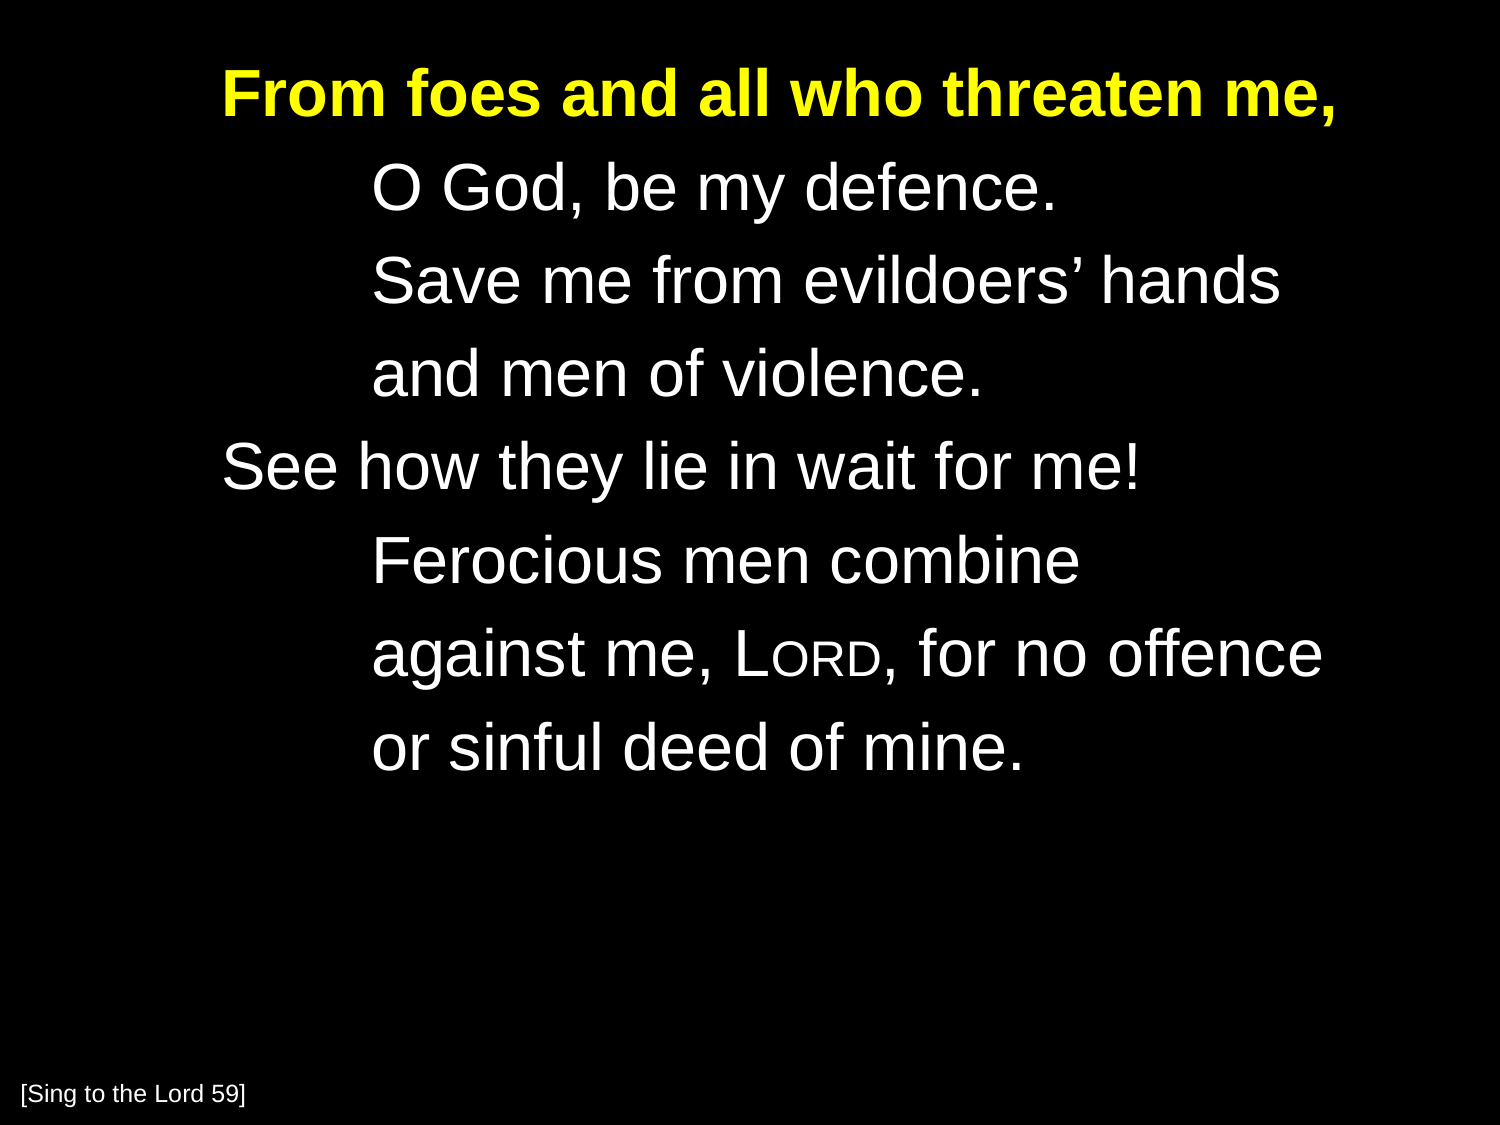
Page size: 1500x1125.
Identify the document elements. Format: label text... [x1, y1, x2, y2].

text_box [Sing to the Lord 59] [5, 1070, 526, 1115]
list From foes and all who threaten me, O God, be my defence. Save me from evildoers’ hands and men of violence. See how they lie in wait for me! Ferocious men combine against me, Lord, for no offence or sinful deed of mine. [0, 42, 1500, 1047]
